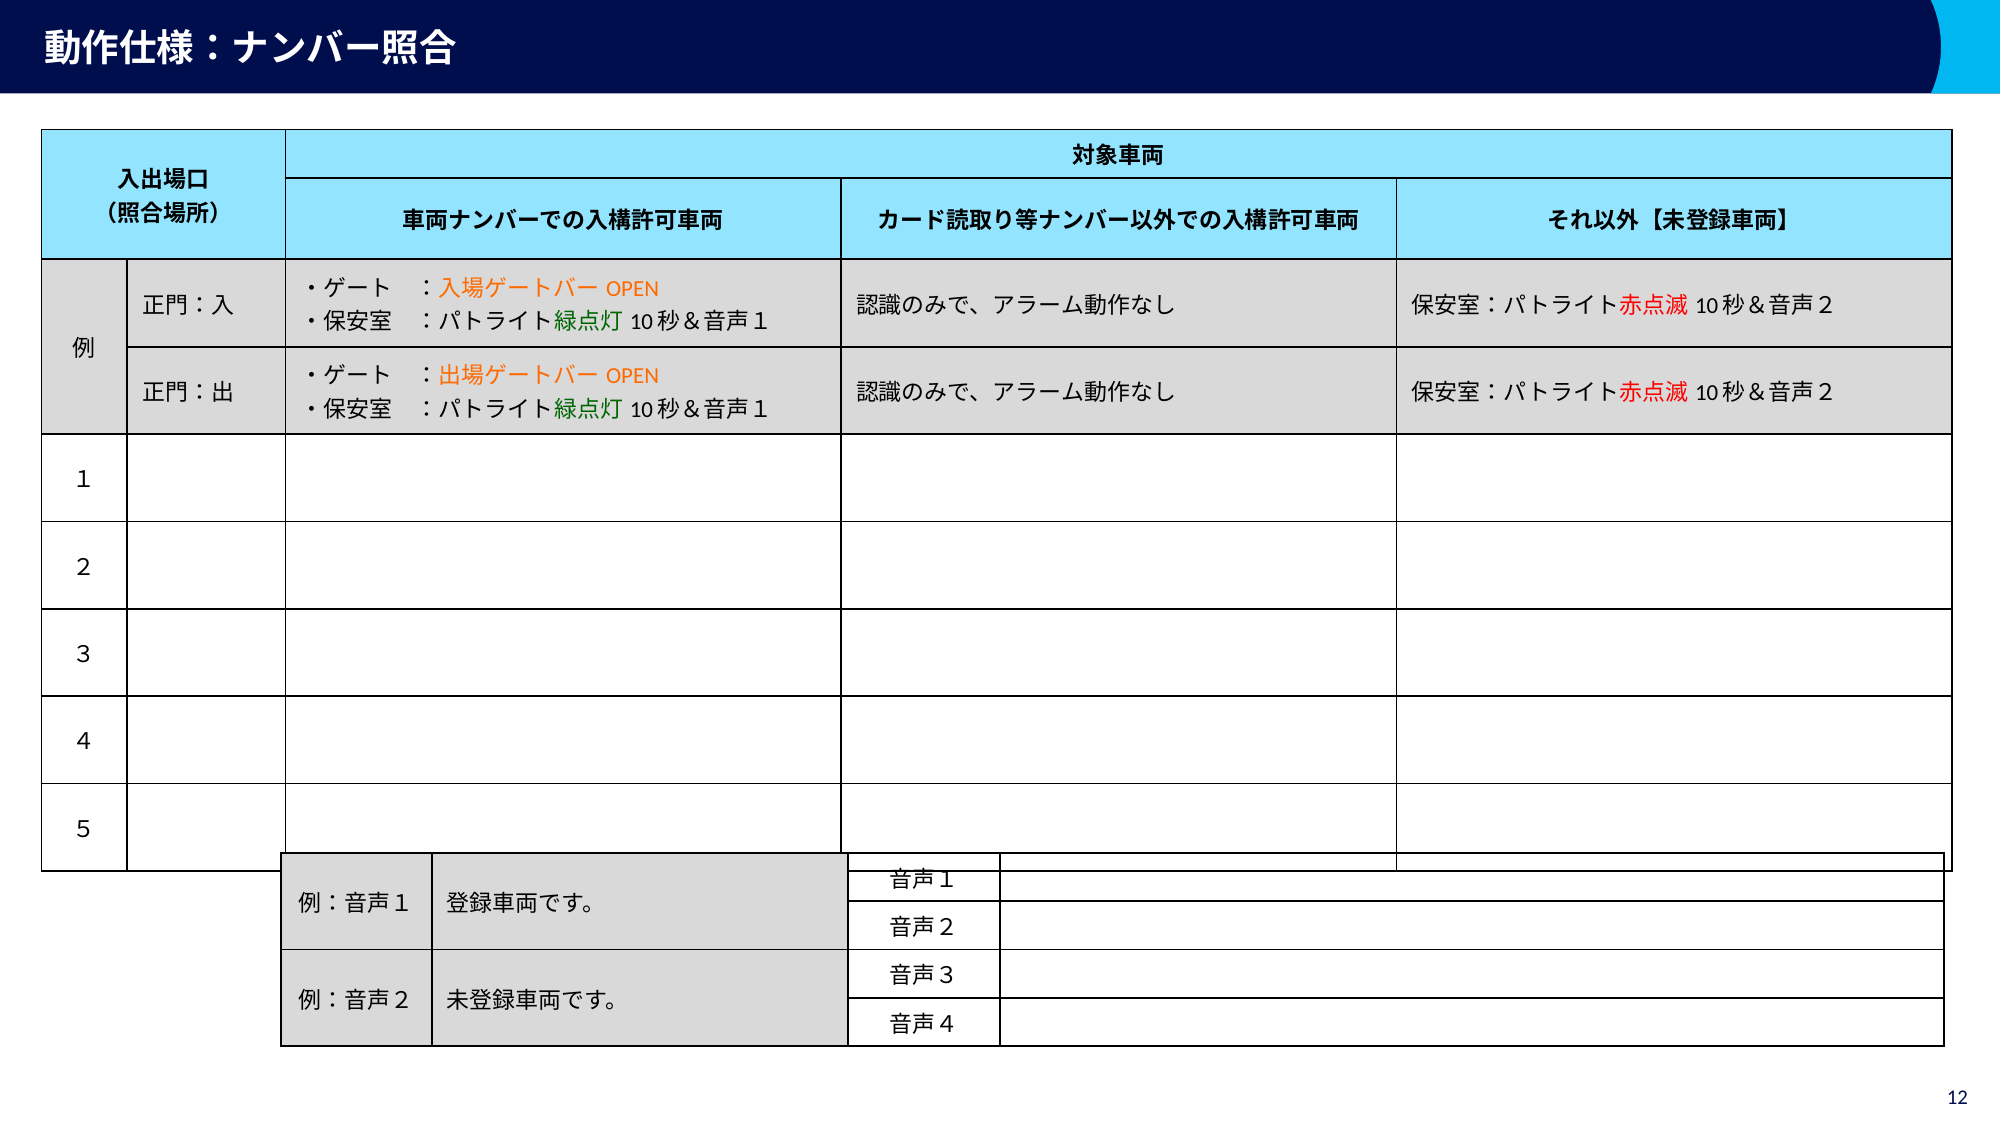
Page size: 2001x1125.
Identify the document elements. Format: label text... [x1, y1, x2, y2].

table_cell 例：音声２ [282, 950, 431, 1045]
table_cell [128, 435, 285, 521]
table_cell 正門：入 [128, 260, 285, 346]
table_header [1001, 854, 1943, 900]
table_header 対象車両 [286, 130, 1951, 177]
table_cell 未登録車両です。 [433, 950, 847, 1045]
table_cell [286, 435, 840, 521]
table_cell [1397, 697, 1951, 783]
table_cell 保安室：パトライト赤点滅10秒＆音声２ [1397, 260, 1951, 346]
table_cell [1001, 902, 1943, 949]
table_cell [842, 435, 1396, 521]
table_cell ５ [42, 784, 126, 870]
table_cell [128, 610, 285, 695]
table_header 音声１ [849, 854, 999, 900]
table_cell [128, 784, 285, 870]
table_header 例：音声１ [282, 854, 431, 949]
table_cell ２ [42, 522, 126, 608]
table_header 登録車両です。 [433, 854, 847, 949]
table_cell 認識のみで、アラーム動作なし [842, 348, 1396, 433]
title 動作仕様：ナンバー照合 [0, 0, 1883, 94]
table_cell カード読取り等ナンバー以外での入構許可車両 [842, 179, 1396, 258]
table_cell 認識のみで、アラーム動作なし [842, 260, 1396, 346]
table_cell [286, 784, 840, 852]
table_cell 保安室：パトライト赤点滅10秒＆音声２ [1397, 348, 1951, 433]
table_cell [128, 522, 285, 608]
table_cell 正門：出 [128, 348, 285, 433]
table_cell [1397, 435, 1951, 521]
table_cell [1397, 522, 1951, 608]
table_cell [128, 697, 285, 783]
table_cell ３ [42, 610, 126, 695]
table_cell １ [42, 435, 126, 521]
table_cell 音声４ [849, 999, 999, 1045]
table_cell それ以外【未登録車両】 [1397, 179, 1951, 258]
table_cell 例 [42, 260, 126, 433]
table_cell 音声２ [849, 902, 999, 949]
table_cell [1397, 784, 1951, 870]
table_cell [286, 522, 840, 608]
table_header 入出場口 （照合場所） [42, 130, 285, 258]
table_cell ４ [42, 697, 126, 783]
table_cell [1001, 999, 1943, 1045]
table_cell ・ゲート ：入場ゲートバーOPEN ・保安室 ：パトライト緑点灯10秒＆音声１ [286, 260, 840, 346]
table_cell [286, 697, 840, 783]
table_cell [286, 610, 840, 695]
table_cell [842, 522, 1396, 608]
table_cell 車両ナンバーでの入構許可車両 [286, 179, 840, 258]
table_cell [1001, 950, 1943, 997]
table_cell [842, 610, 1396, 695]
table_cell [842, 697, 1396, 783]
table_cell 音声３ [849, 950, 999, 997]
table_cell [1397, 610, 1951, 695]
table_cell [842, 784, 1396, 852]
table_cell ・ゲート ：出場ゲートバーOPEN ・保安室 ：パトライト緑点灯10秒＆音声１ [286, 348, 840, 433]
